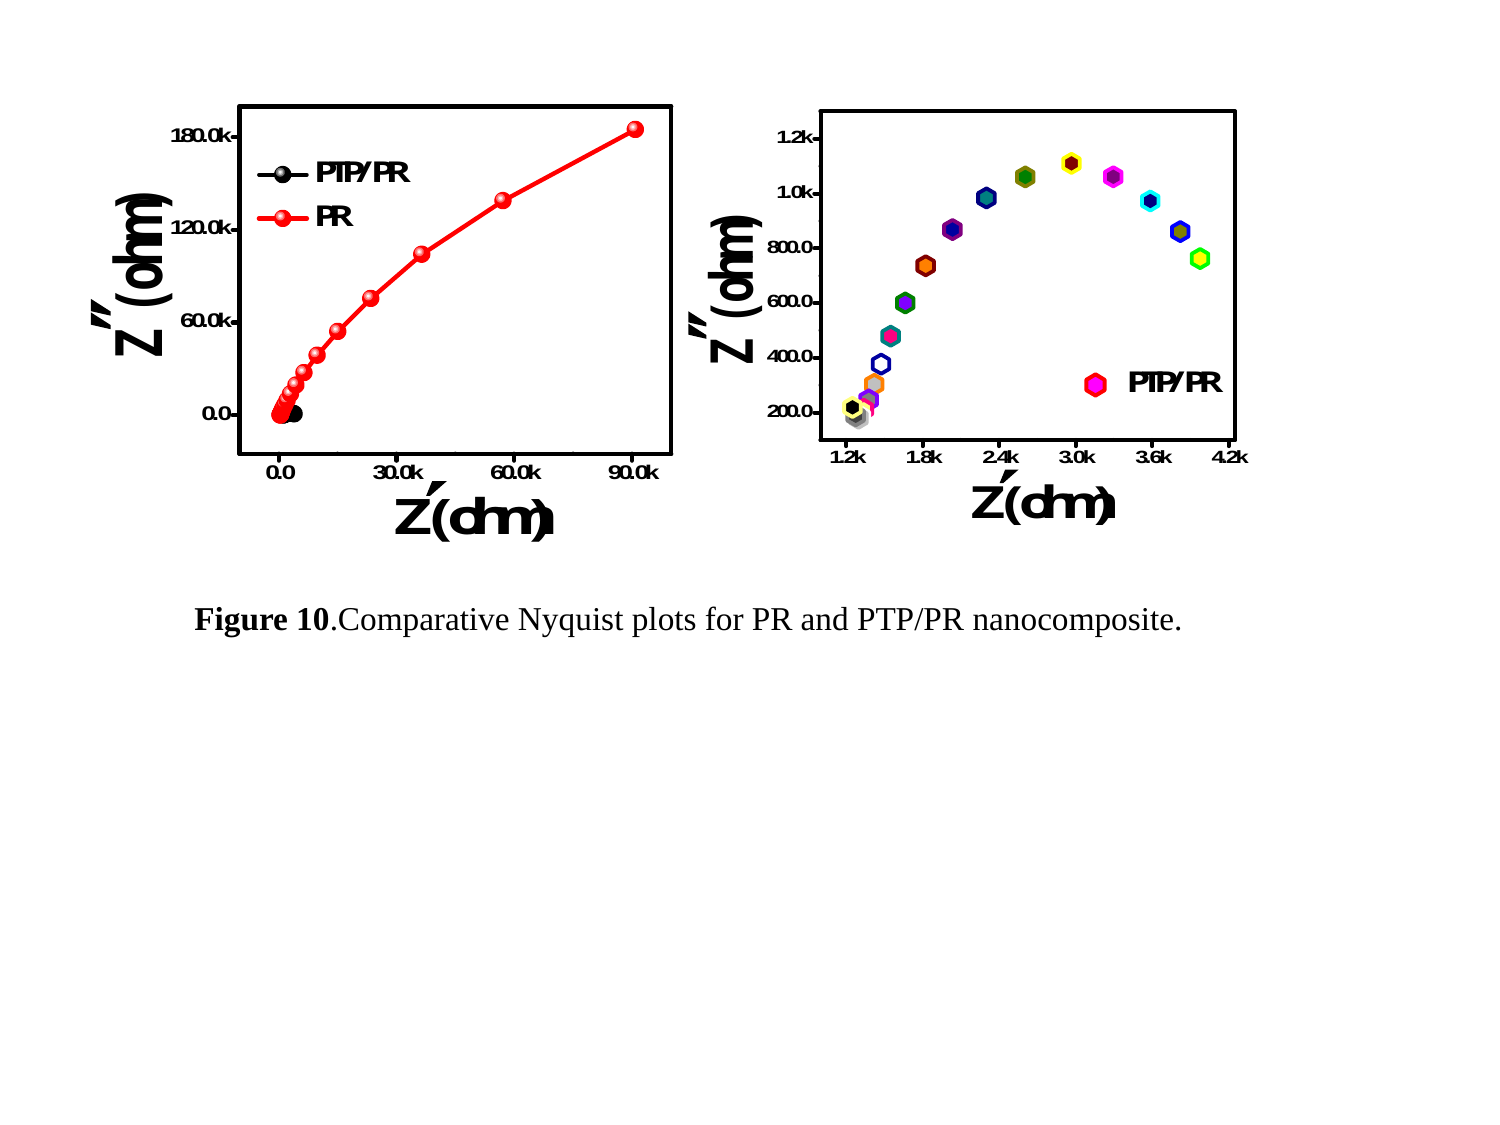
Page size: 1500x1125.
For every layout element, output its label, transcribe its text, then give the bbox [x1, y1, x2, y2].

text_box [667, 66, 1346, 543]
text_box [64, 77, 744, 555]
text_box Figure 10.Comparative Nyquist plots for PR and PTP/PR nanocomposite. [171, 585, 1353, 645]
